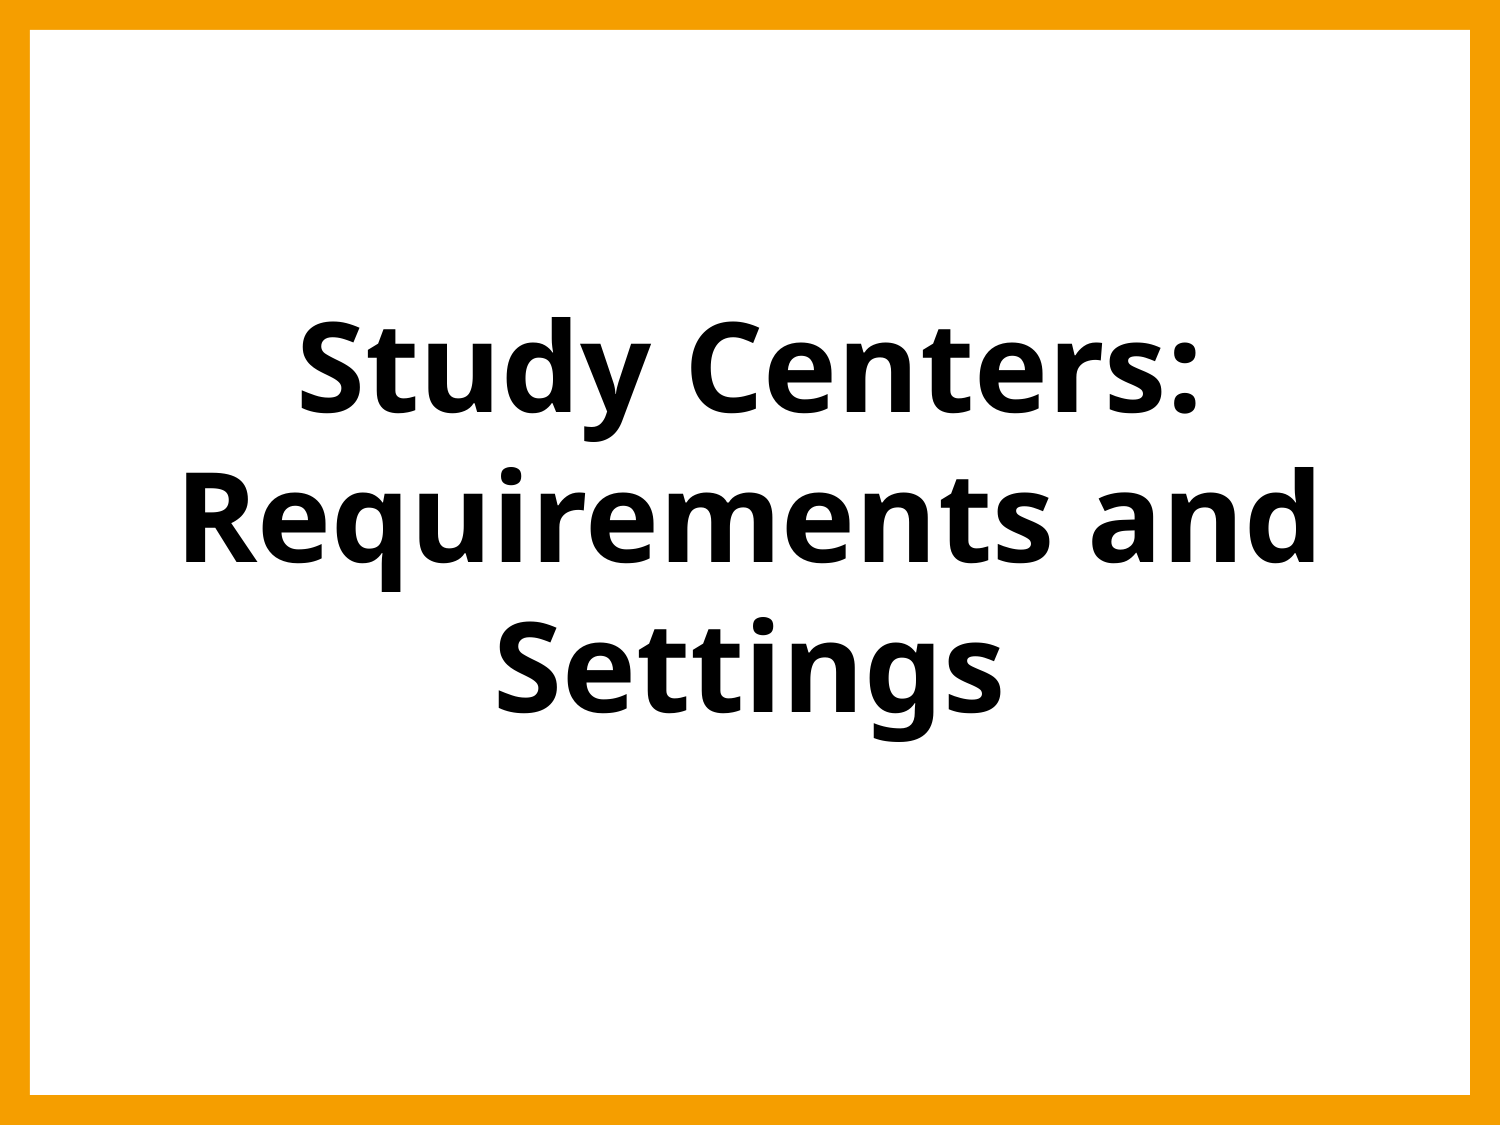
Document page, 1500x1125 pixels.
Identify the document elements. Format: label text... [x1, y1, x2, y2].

text_box Study Centers: Requirements and Settings [87, 280, 1413, 746]
